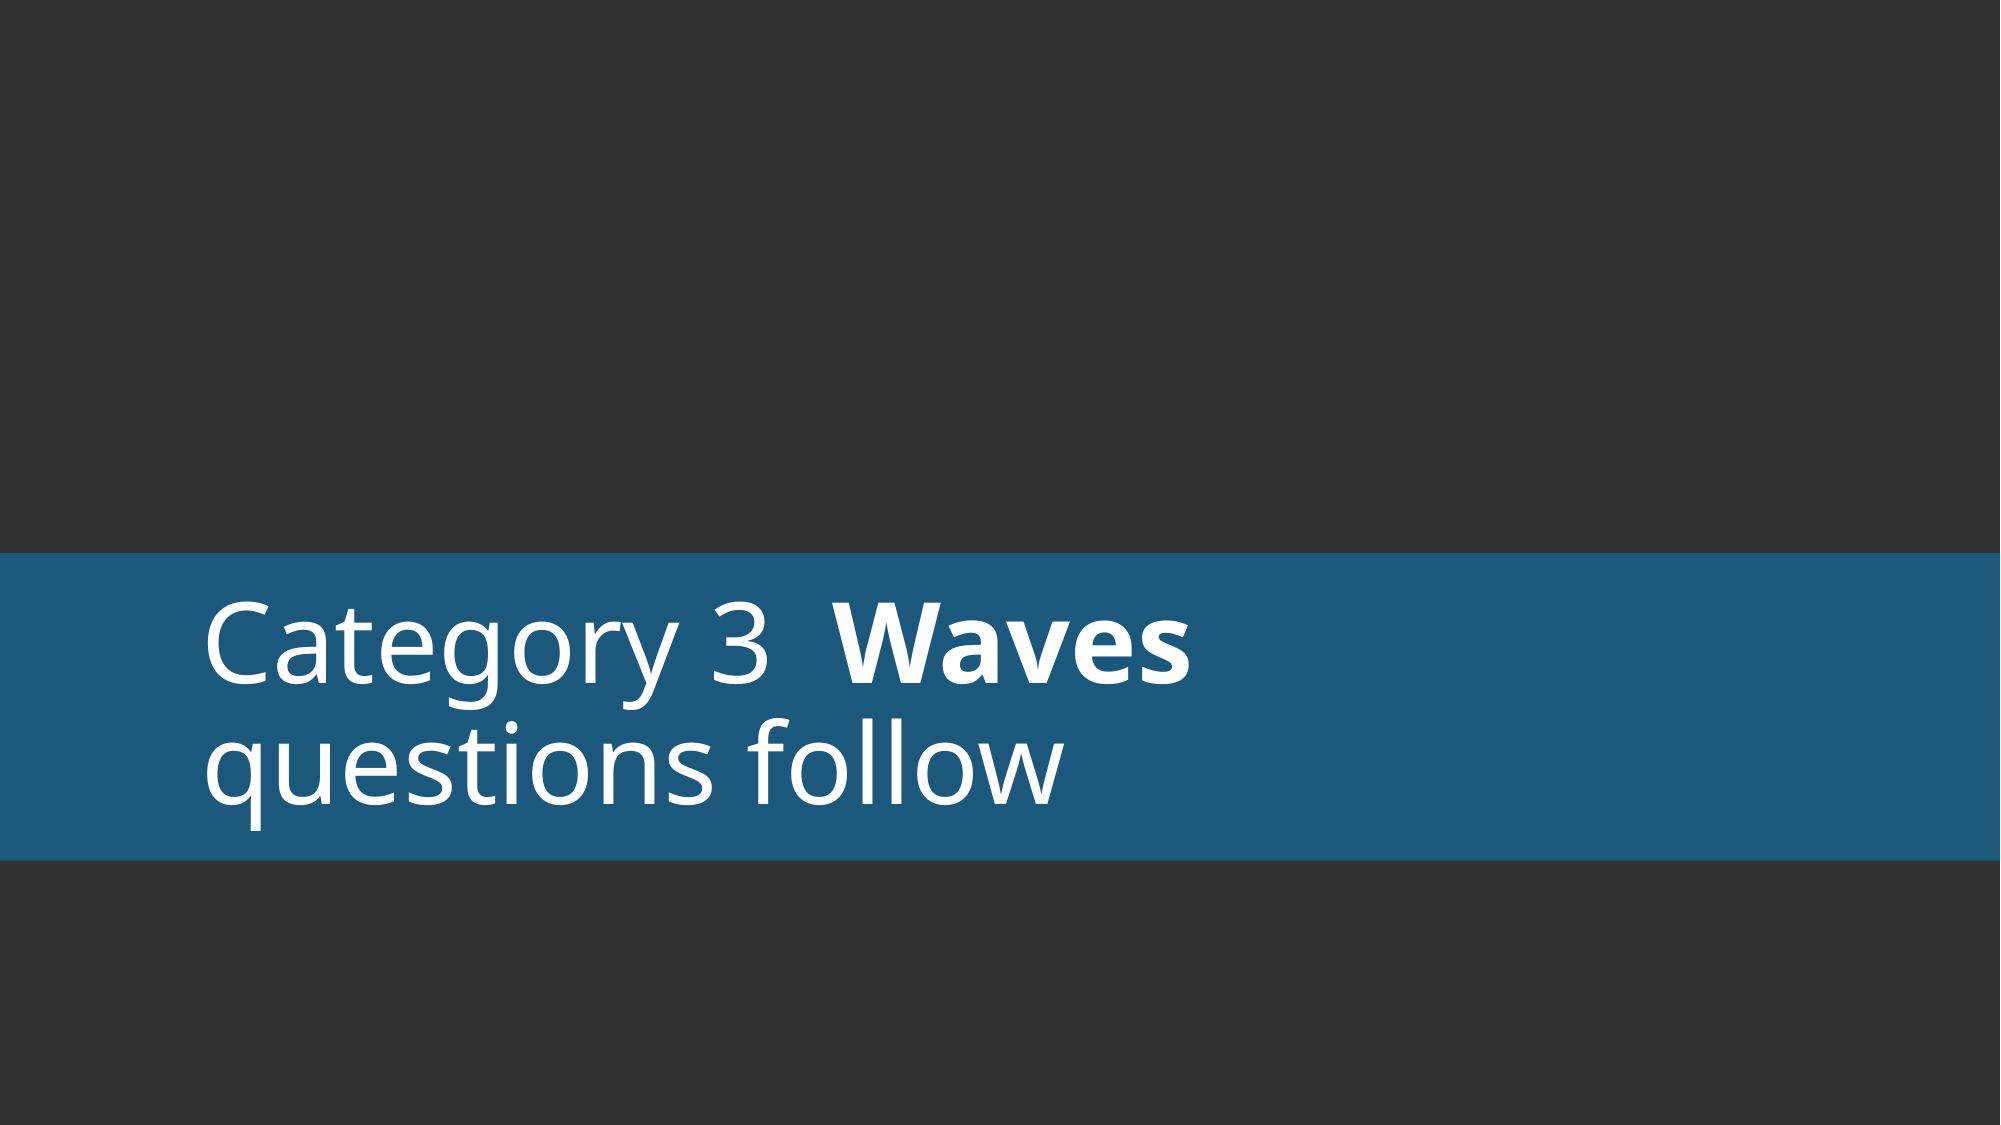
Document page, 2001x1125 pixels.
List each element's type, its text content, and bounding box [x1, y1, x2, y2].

title Category 3 Waves questions follow [185, 577, 1963, 838]
